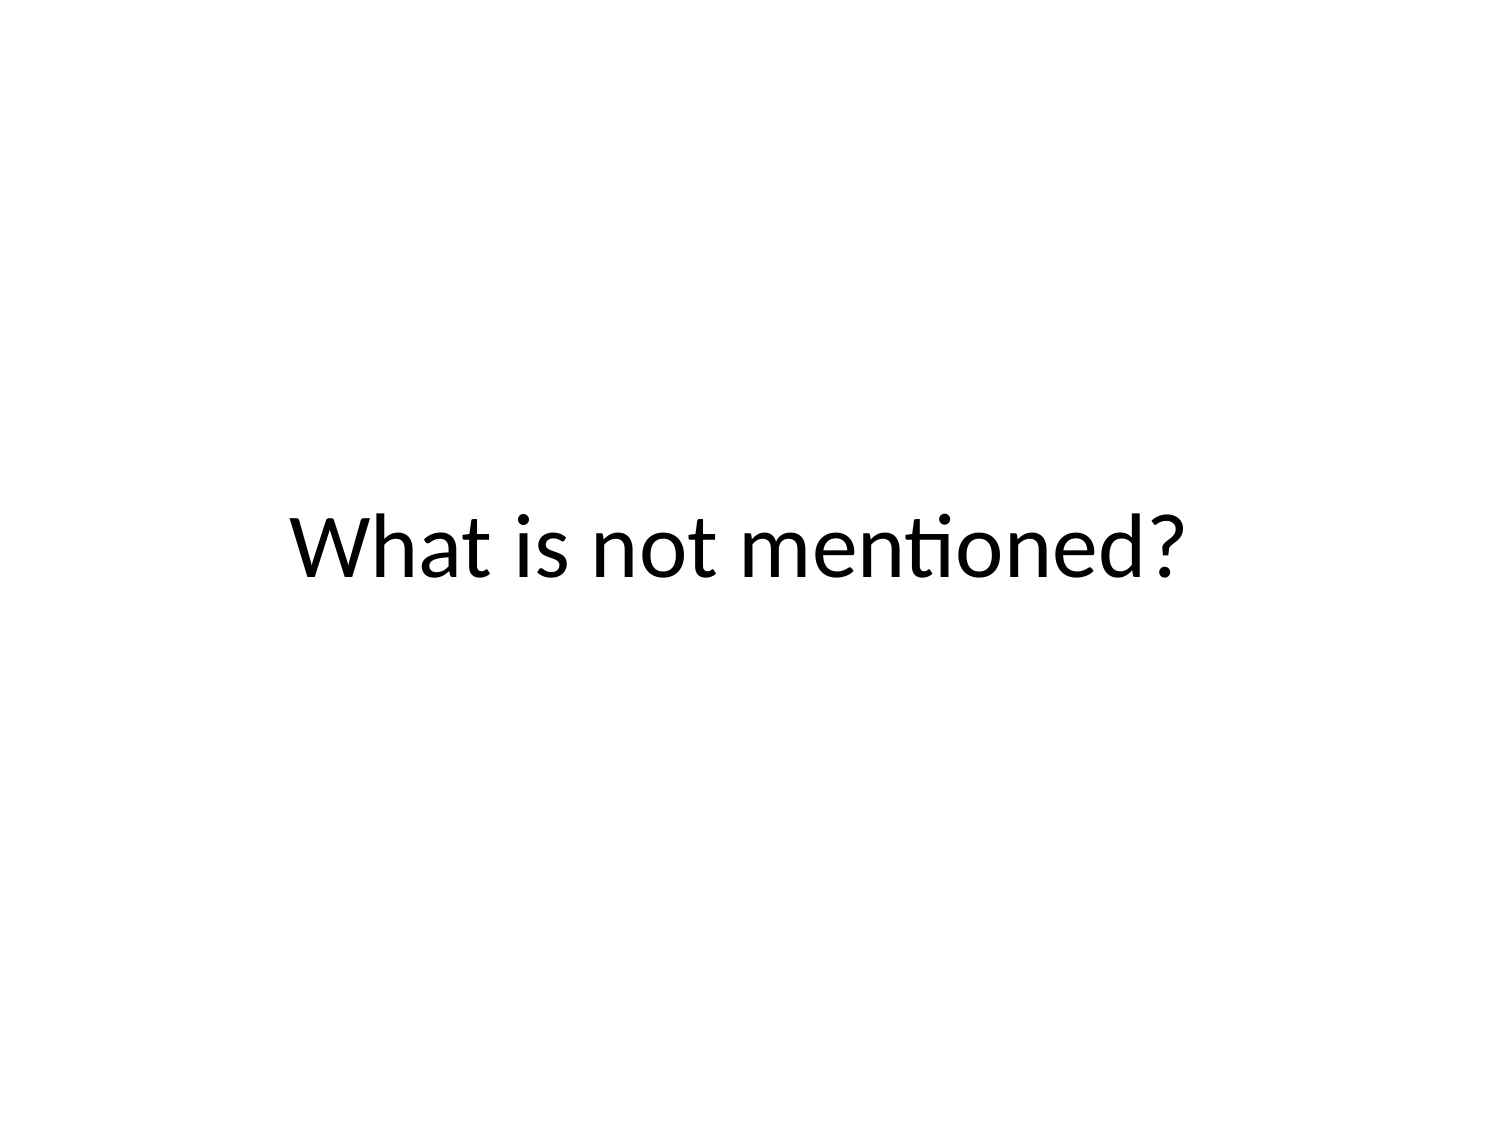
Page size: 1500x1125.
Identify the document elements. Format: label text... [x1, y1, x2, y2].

title What is not mentioned? [74, 44, 1426, 1038]
